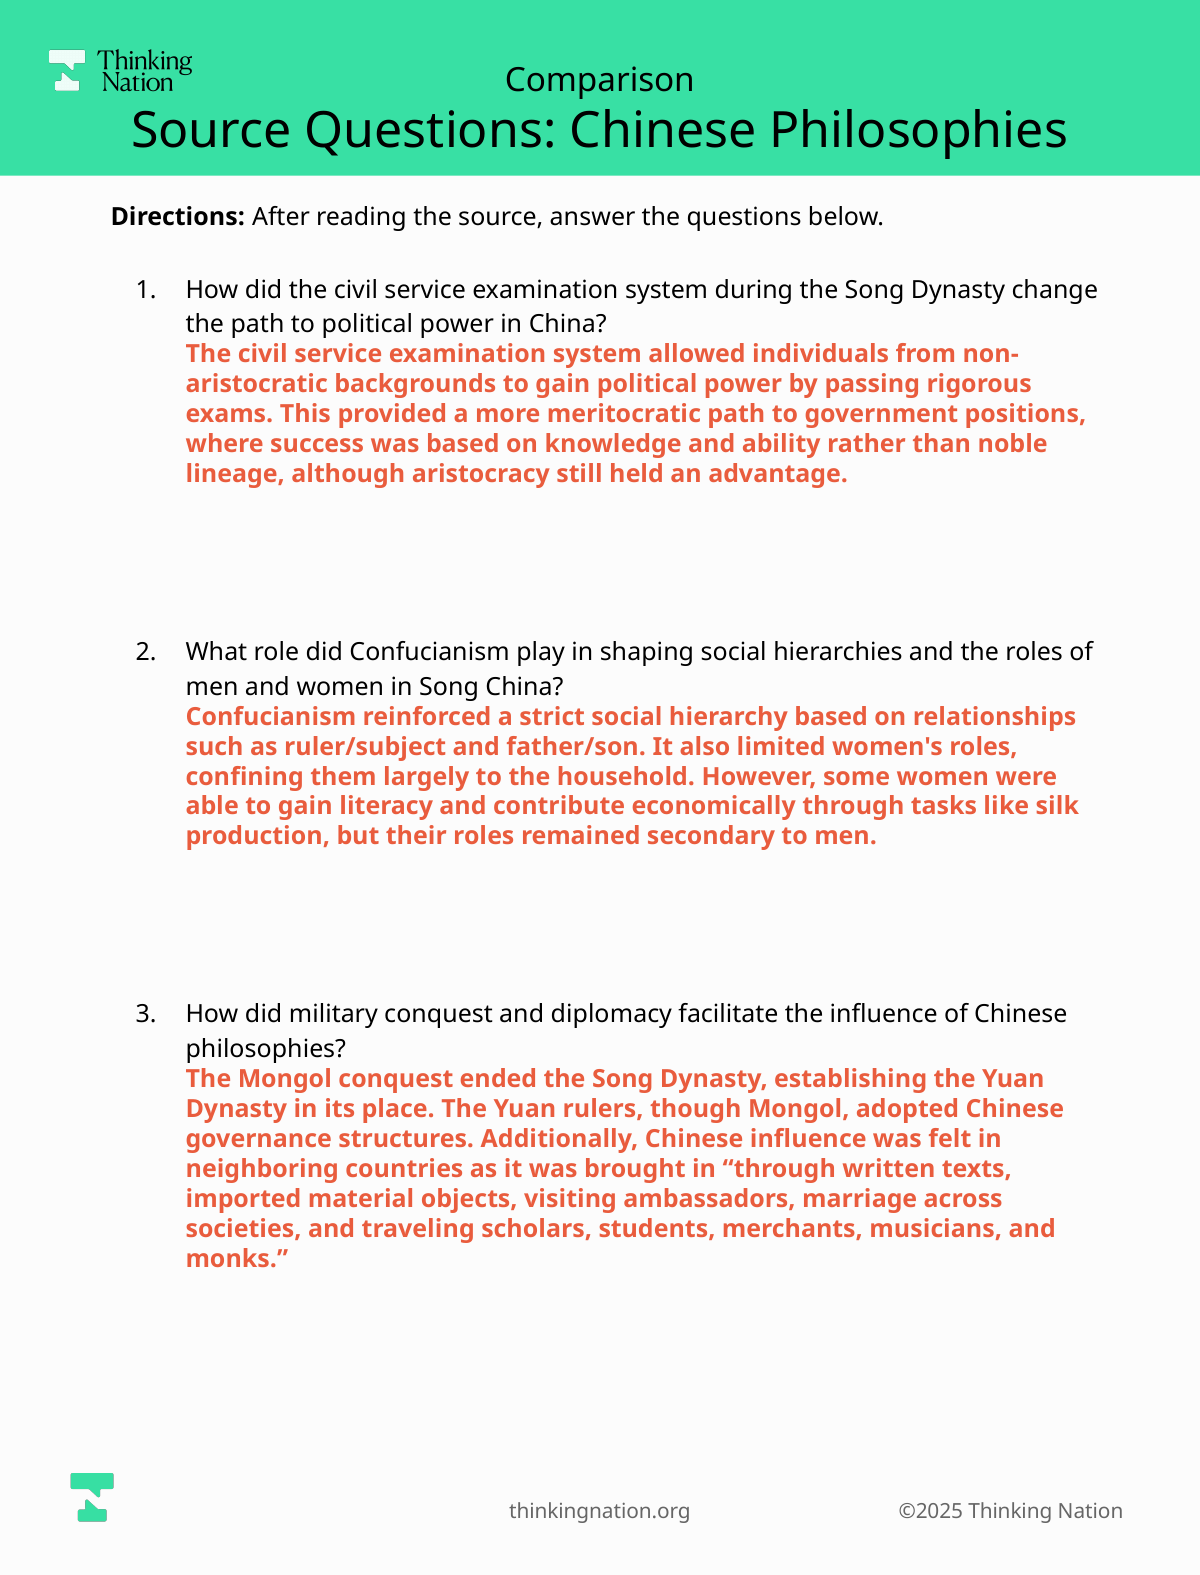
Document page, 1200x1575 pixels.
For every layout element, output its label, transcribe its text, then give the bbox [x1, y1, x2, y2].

text_box How did the civil service examination system during the Song Dynasty change the path to political power in China? The civil service examination system allowed individuals from non-aristocratic backgrounds to gain political power by passing rigorous exams. This provided a more meritocratic path to government positions, where success was based on knowledge and ability rather than noble lineage, although aristocracy still held an advantage. What role did Confucianism play in shaping social hierarchies and the roles of men and women in Song China? Confucianism reinforced a strict social hierarchy based on relationships such as ruler/subject and father/son. It also limited women's roles, confining them largely to the household. However, some women were able to gain literacy and contribute economically through tasks like silk production, but their roles remained secondary to men. How did military conquest and diplomacy facilitate the influence of Chinese philosophies? The Mongol conquest ended the Song Dynasty, establishing the Yuan Dynasty in its place. The Yuan rulers, though Mongol, adopted Chinese governance structures. Additionally, Chinese influence was felt in neighboring countries as it was brought in “through written texts, imported material objects, visiting ambassadors, marriage across societies, and traveling scholars, students, merchants, musicians, and monks.” [96, 254, 1128, 1451]
text_box Directions: After reading the source, answer the questions below. [96, 185, 1128, 245]
text_box Comparison Source Questions: Chinese Philosophies [0, 0, 1200, 176]
picture [33, 35, 197, 104]
picture [58, 1463, 126, 1531]
text_box thinkingnation.org [457, 1483, 742, 1532]
text_box ©2025 Thinking Nation [854, 1483, 1139, 1532]
